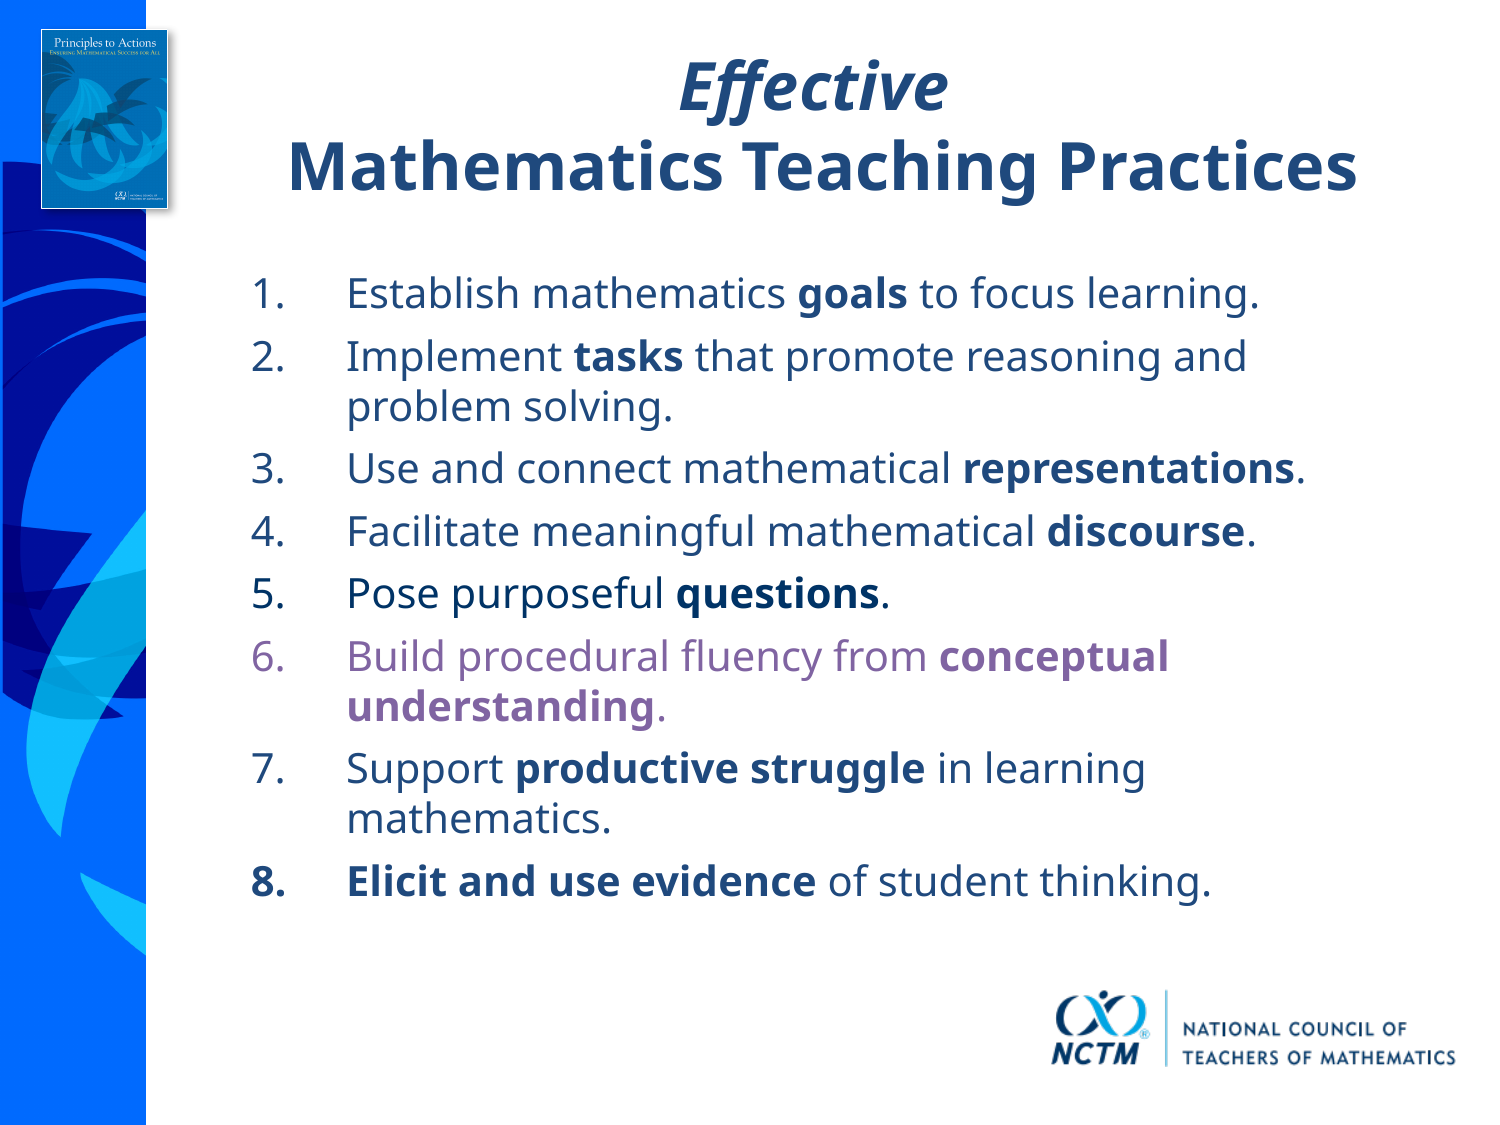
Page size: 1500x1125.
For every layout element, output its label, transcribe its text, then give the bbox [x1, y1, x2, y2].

text_box Effective Mathematics Teaching Practices [170, 29, 1500, 218]
text_box Establish mathematics goals to focus learning. Implement tasks that promote reasoning and problem solving. Use and connect mathematical representations. Facilitate meaningful mathematical discourse. Pose purposeful questions. Build procedural fluency from conceptual understanding. Support productive struggle in learning mathematics. Elicit and use evidence of student thinking. [217, 259, 1413, 947]
picture [0, 0, 168, 1125]
picture [1034, 969, 1474, 1085]
